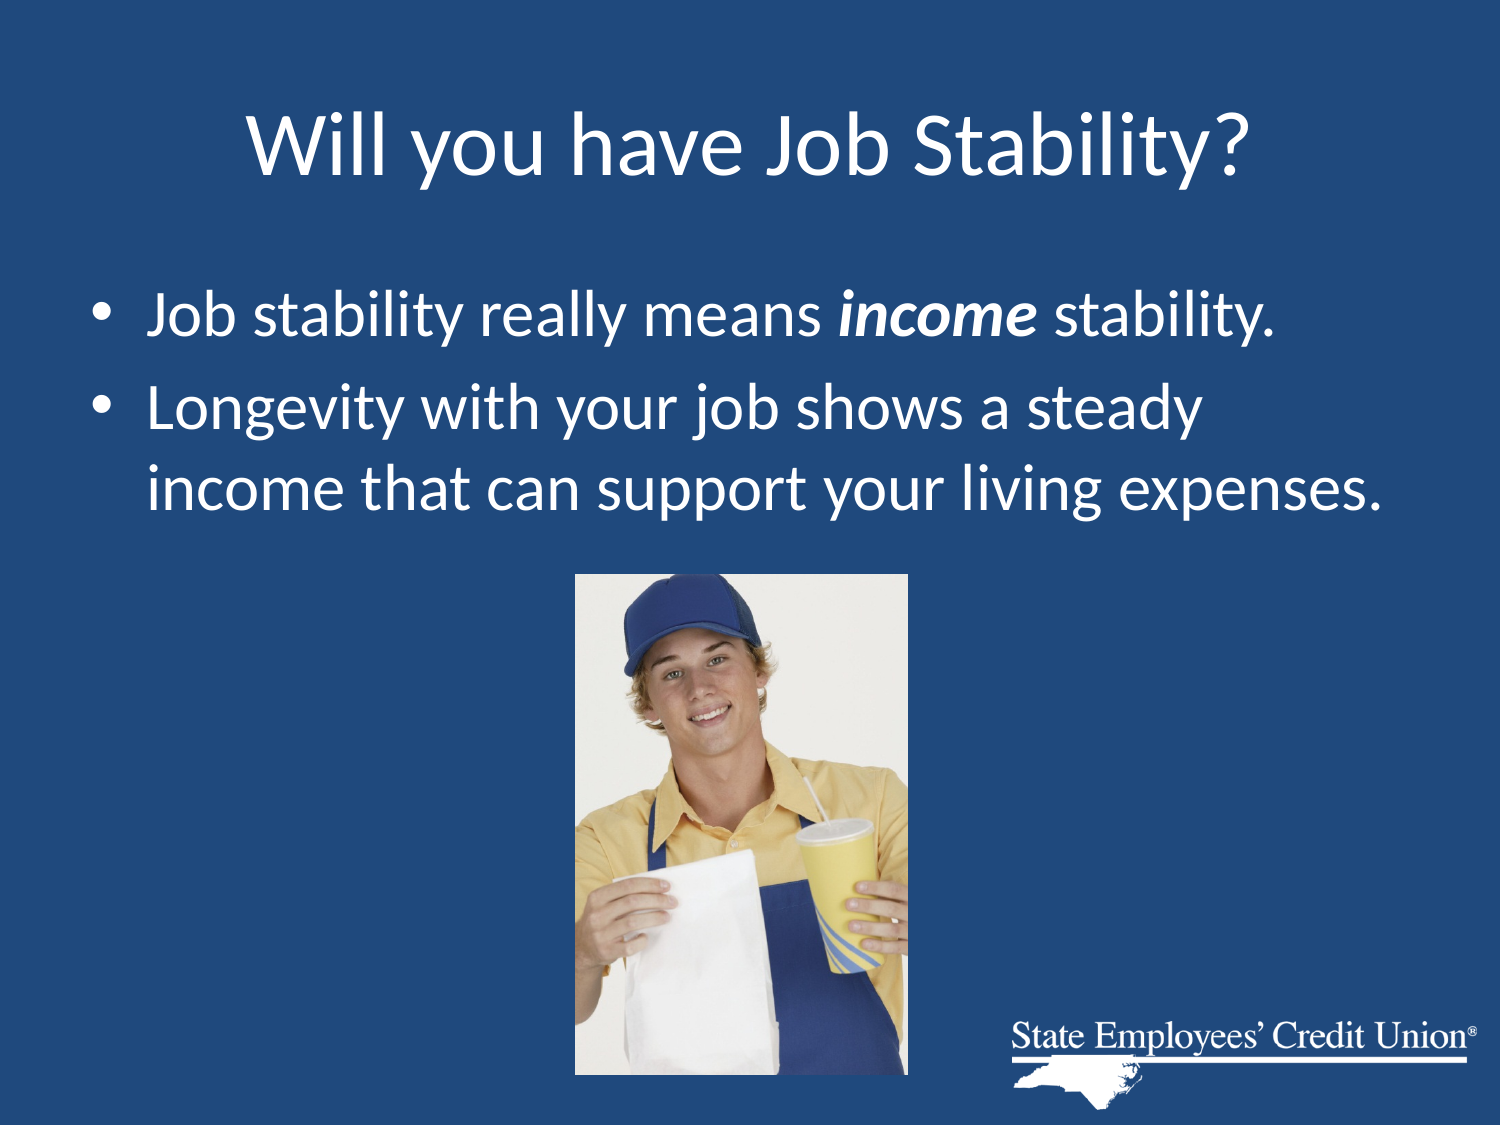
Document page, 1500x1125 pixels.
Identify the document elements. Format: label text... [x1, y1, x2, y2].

picture [574, 574, 908, 1076]
list Job stability really means income stability. Longevity with your job shows a steady income that can support your living expenses. [75, 262, 1425, 1005]
picture [1012, 1021, 1477, 1110]
title Will you have Job Stability? [75, 45, 1425, 233]
